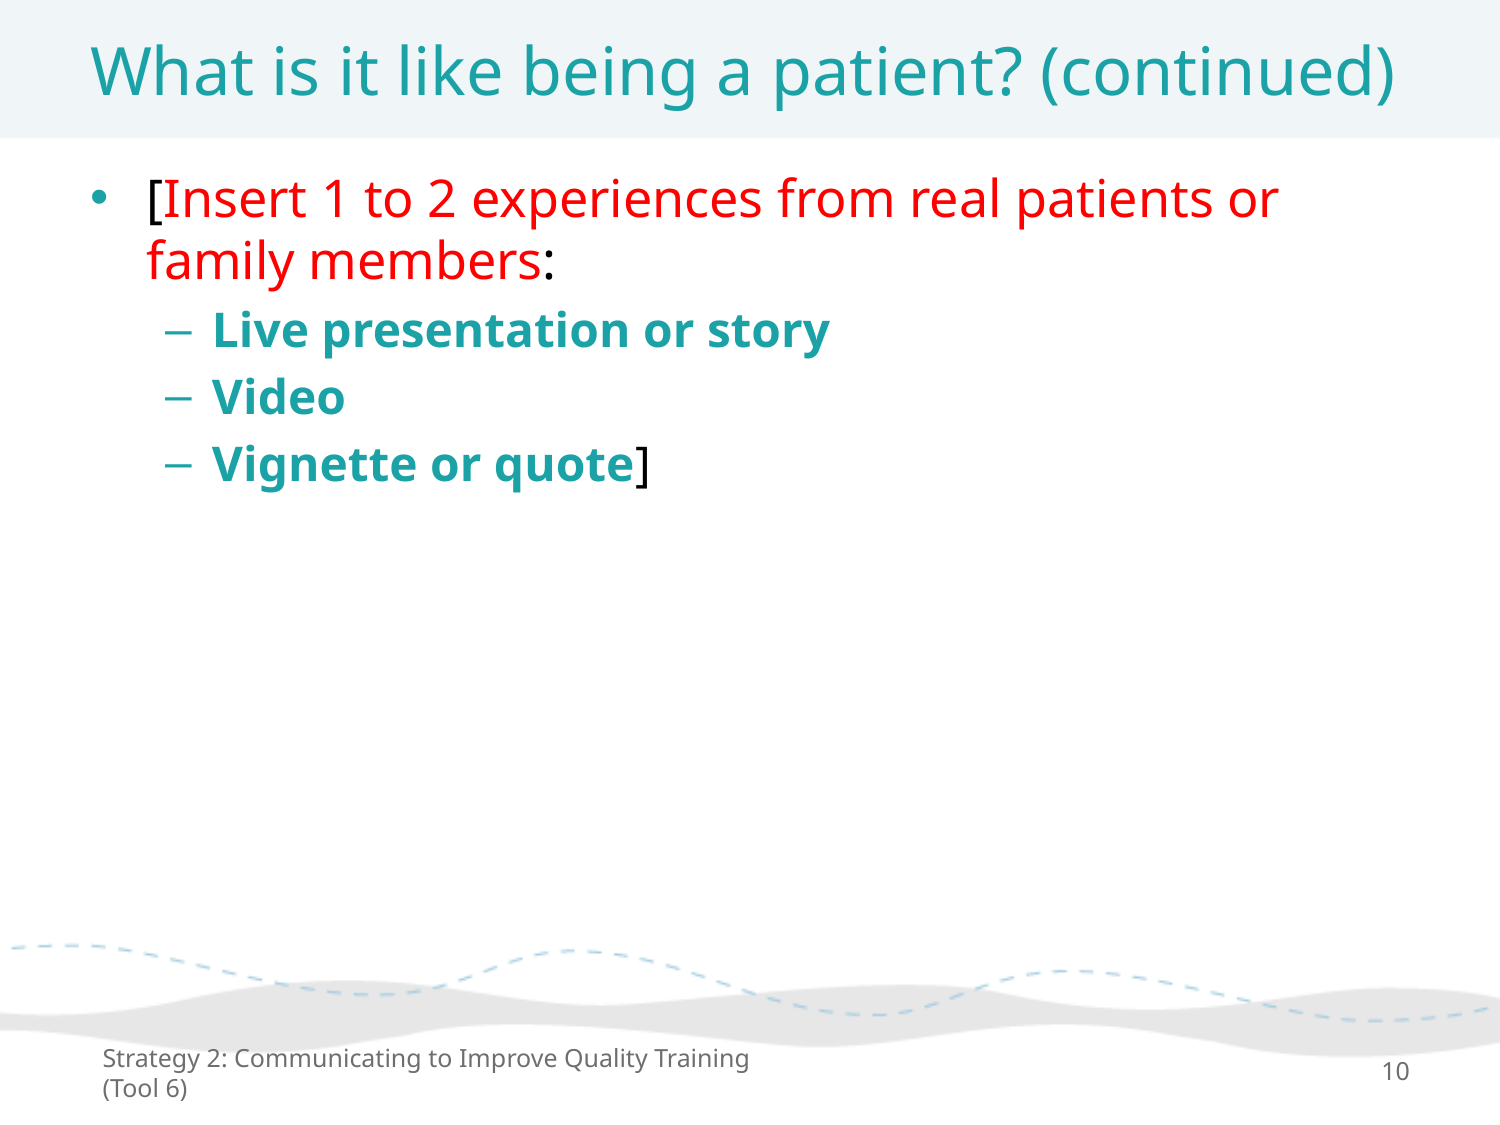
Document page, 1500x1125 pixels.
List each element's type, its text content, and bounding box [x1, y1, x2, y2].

title What is it like being a patient? (continued) [75, 0, 1425, 138]
list [Insert 1 to 2 experiences from real patients or family members: Live presentation or story Video Vignette or quote] [75, 157, 1425, 900]
picture [0, 0, 1500, 1125]
footer Strategy 2: Communicating to Improve Quality Training (Tool 6) [87, 1042, 825, 1103]
slide_number 10 [1074, 1042, 1425, 1103]
